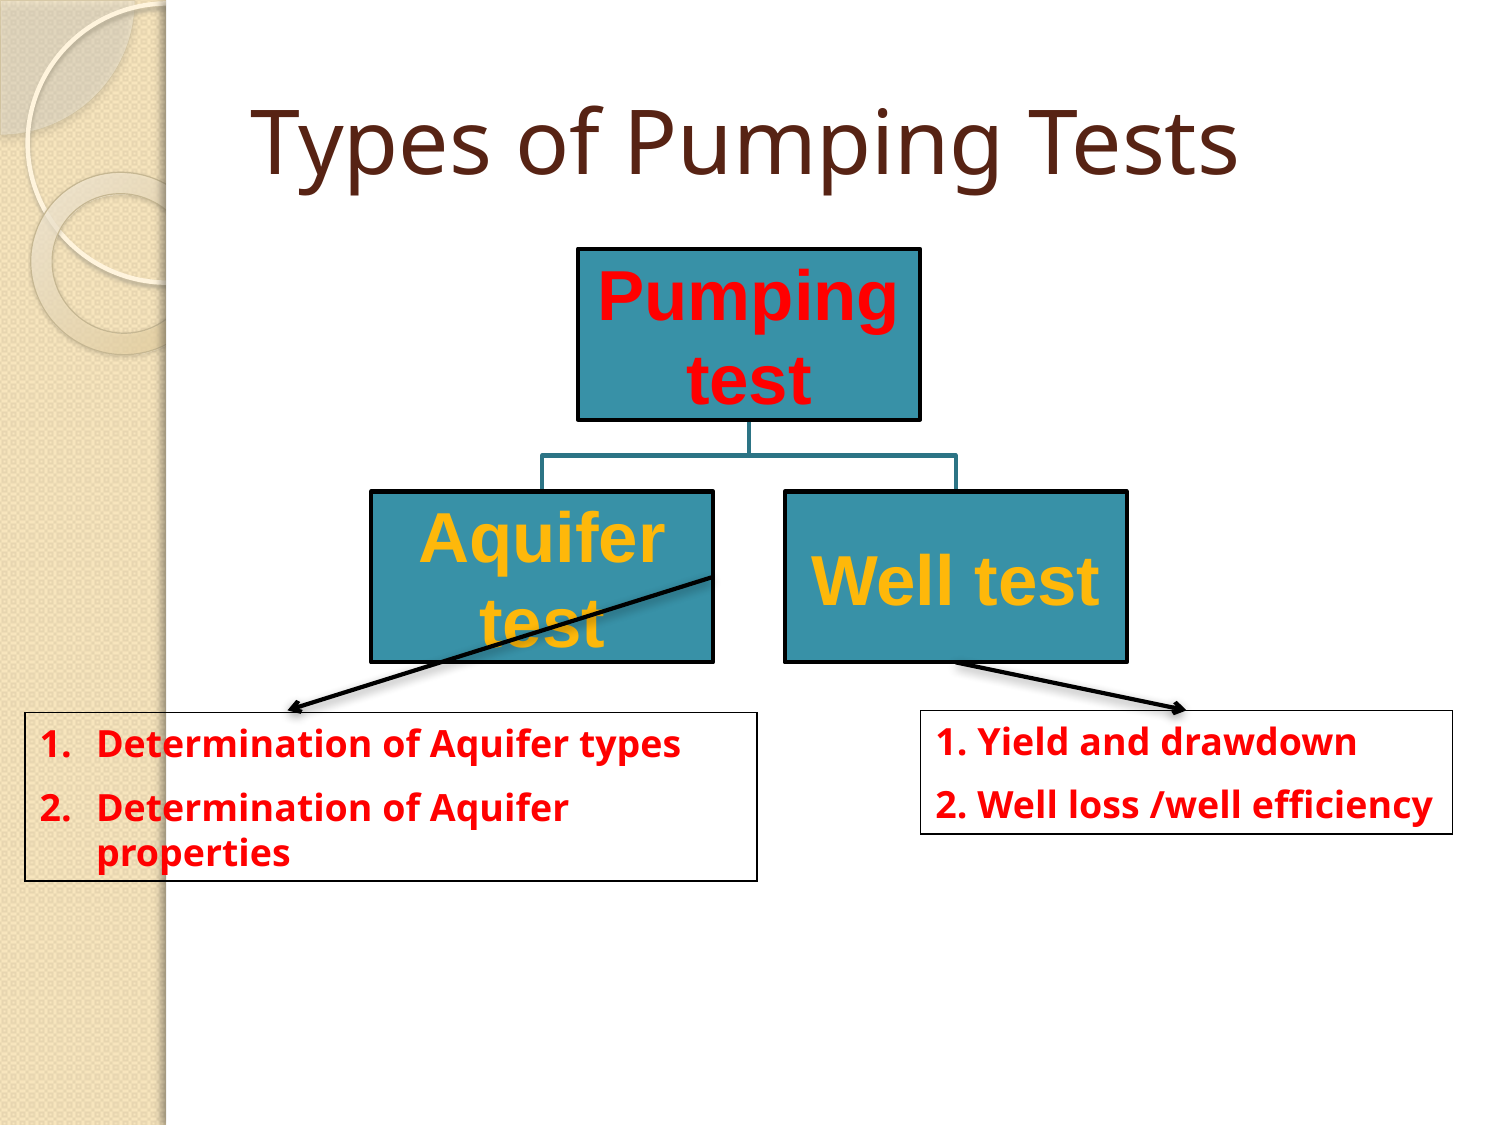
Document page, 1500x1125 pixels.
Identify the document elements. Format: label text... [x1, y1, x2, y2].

text_box 1. Yield and drawdown 2. Well loss /well efficiency [920, 710, 1453, 834]
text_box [1126, 662, 1187, 711]
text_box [370, 248, 1127, 663]
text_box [287, 662, 372, 711]
title Types of Pumping Tests [235, 45, 1466, 233]
text_box Determination of Aquifer types Determination of Aquifer properties [24, 712, 758, 882]
